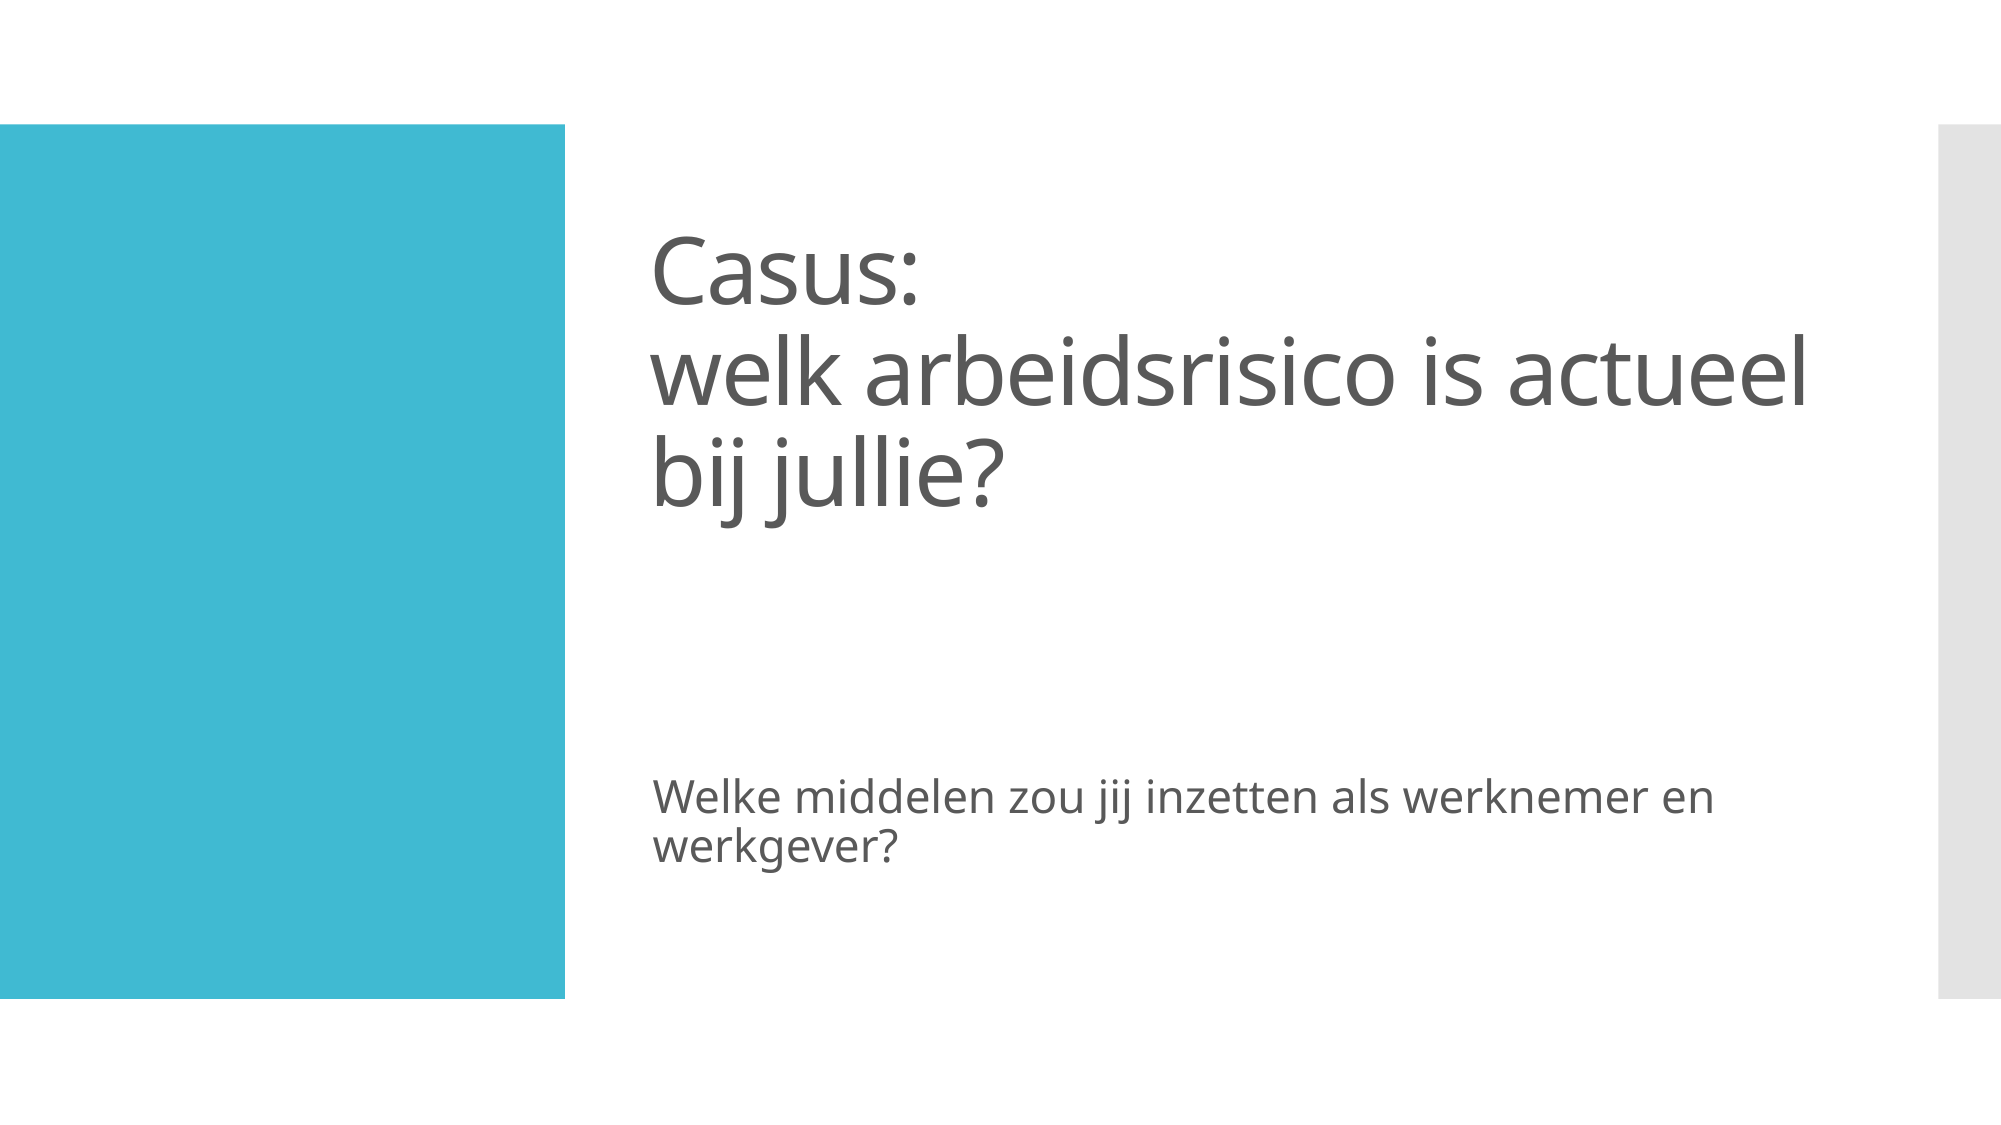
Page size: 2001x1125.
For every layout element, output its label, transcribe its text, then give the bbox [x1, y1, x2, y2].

list Welke middelen zou jij inzetten als werknemer en werkgever? [637, 766, 1838, 917]
title Casus: welk arbeidsrisico is actueel bij jullie? [634, 213, 1835, 747]
